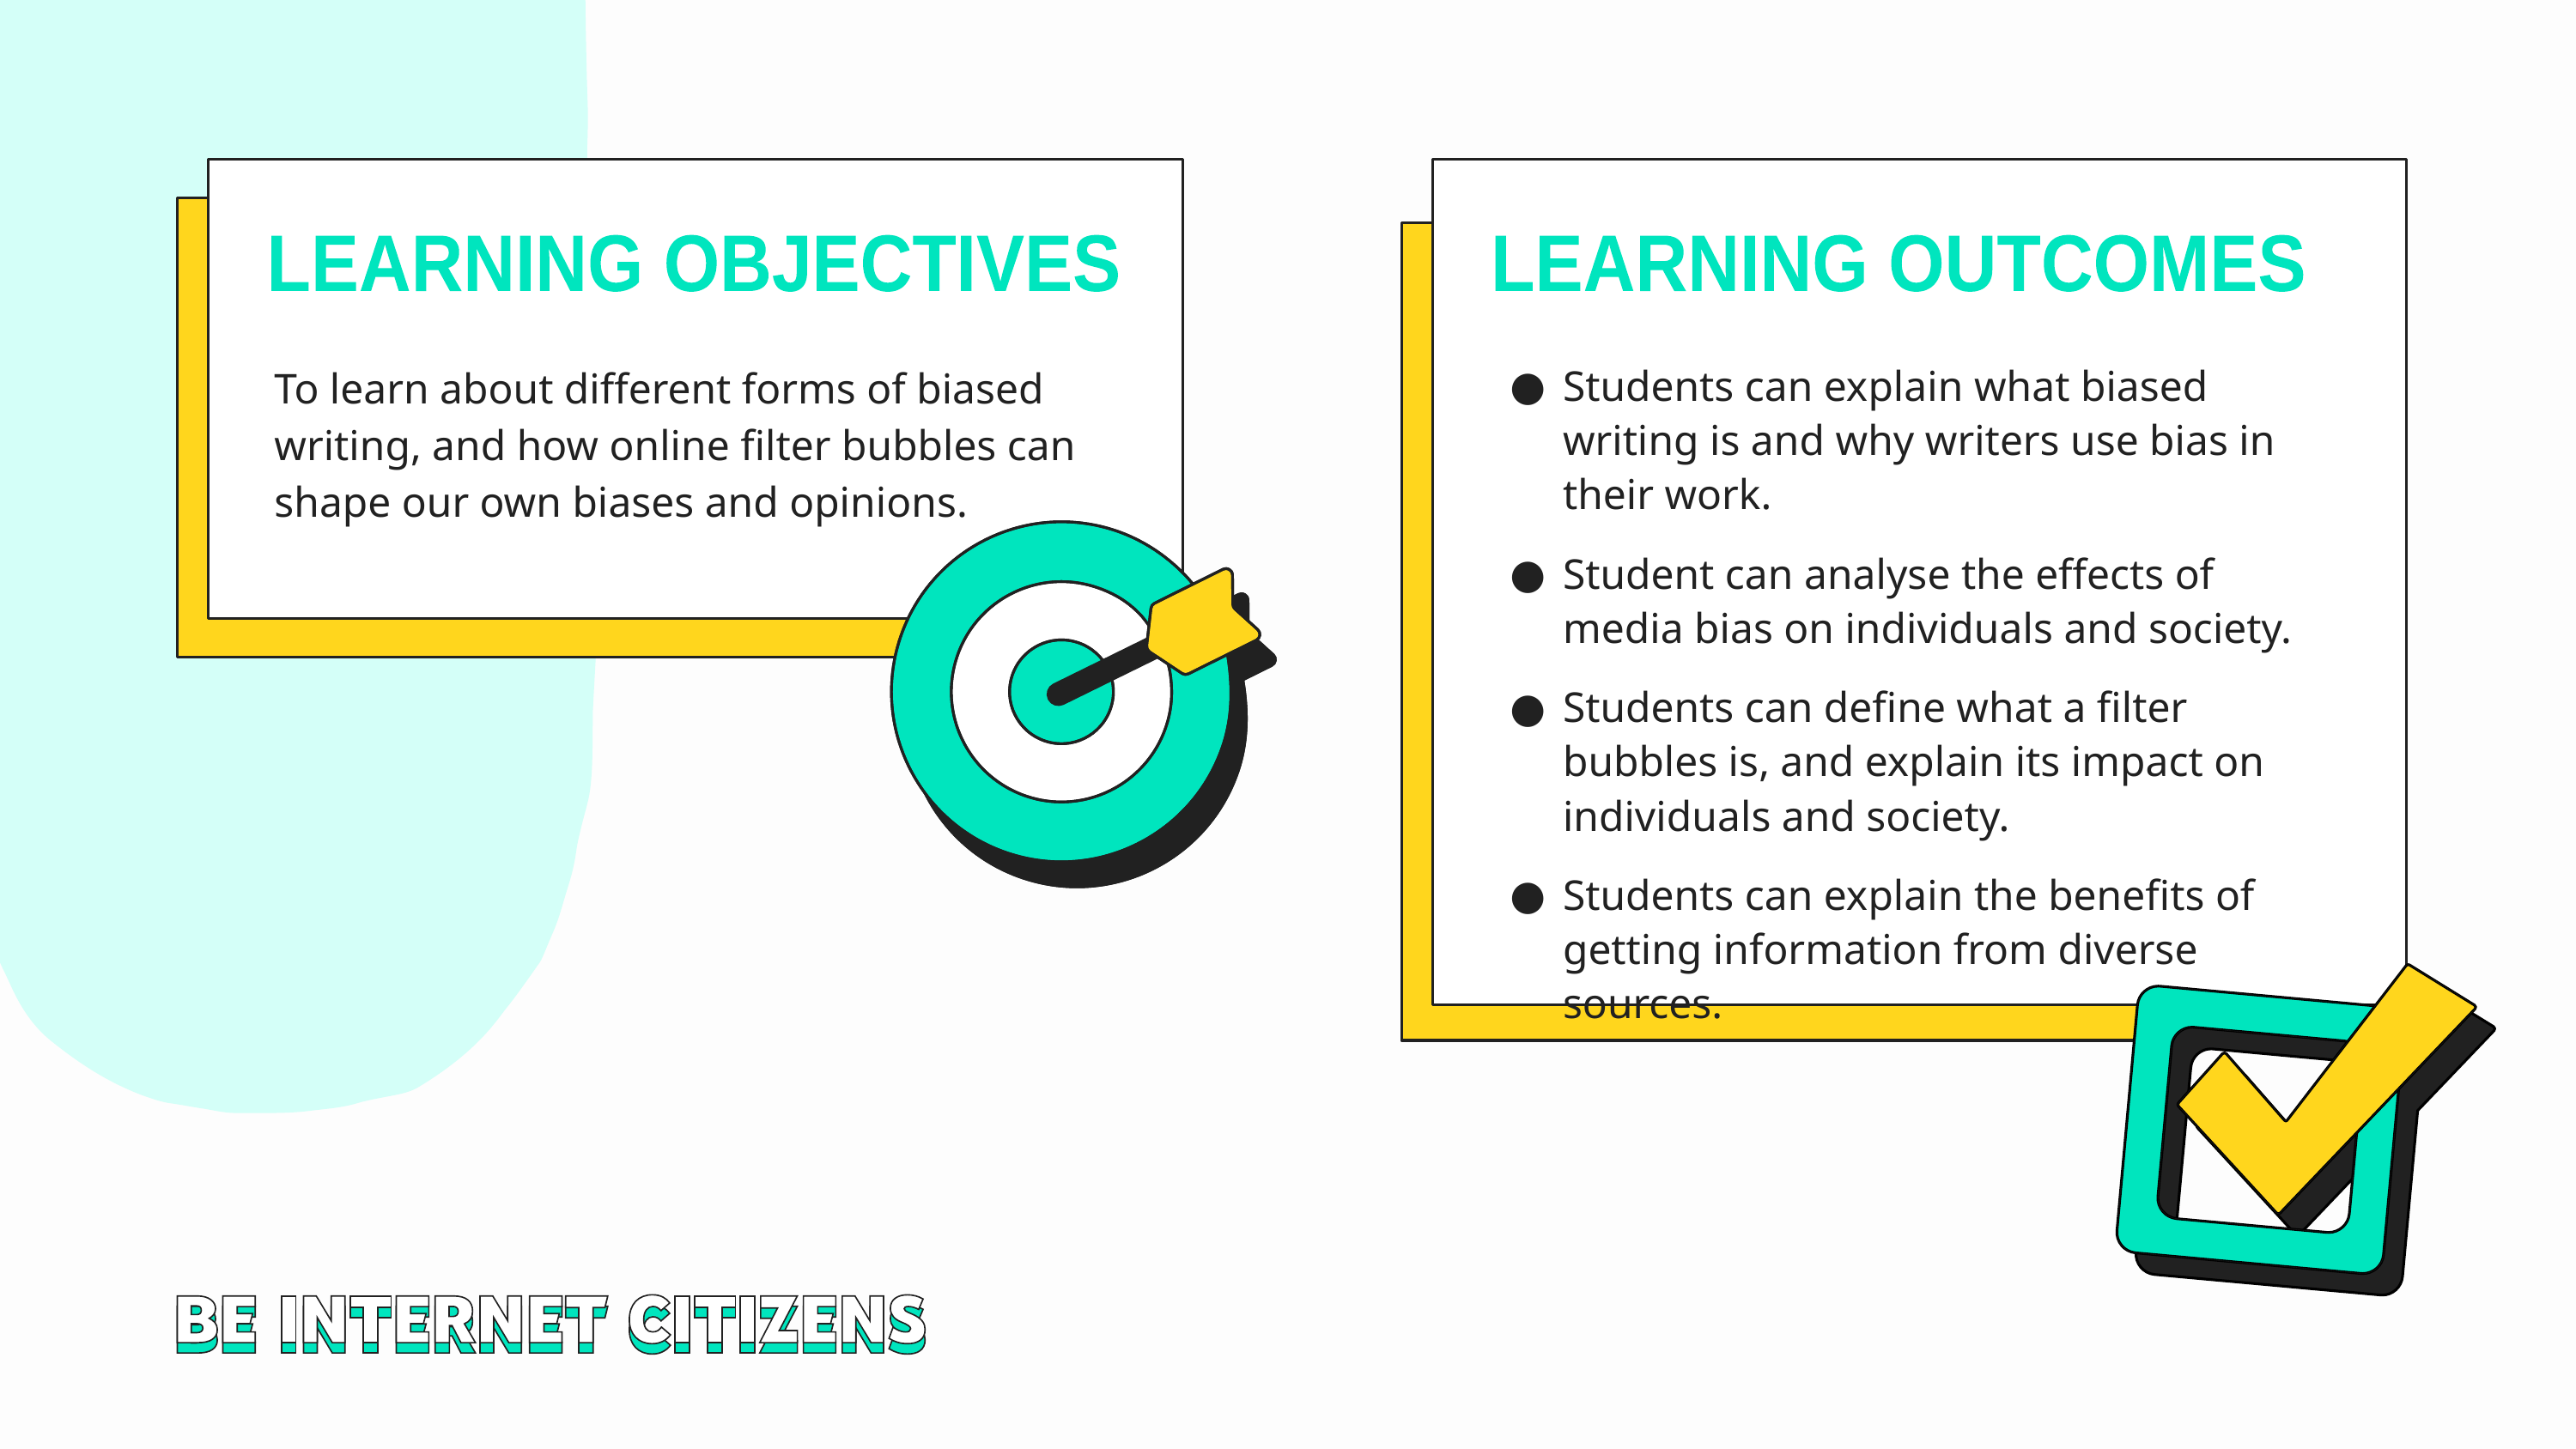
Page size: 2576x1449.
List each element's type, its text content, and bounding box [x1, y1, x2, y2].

text_box [177, 197, 841, 658]
text_box [1401, 222, 1485, 1040]
text_box [1432, 159, 2407, 1005]
text_box [208, 159, 1183, 619]
text_box [0, 0, 596, 1113]
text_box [845, 476, 1295, 933]
text_box Students can explain what biased writing is and why writers use bias in their work. Student can analyse the effects of media bias on individuals and society. Students can define what a filter bubbles is, and explain its impact on individuals and society. Students can explain the benefits of getting information from diverse sources. [1485, 342, 2353, 1040]
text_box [2115, 964, 2496, 1295]
text_box To learn about different forms of biased writing, and how online filter bubbles can shape our own biases and opinions. [261, 342, 1128, 538]
